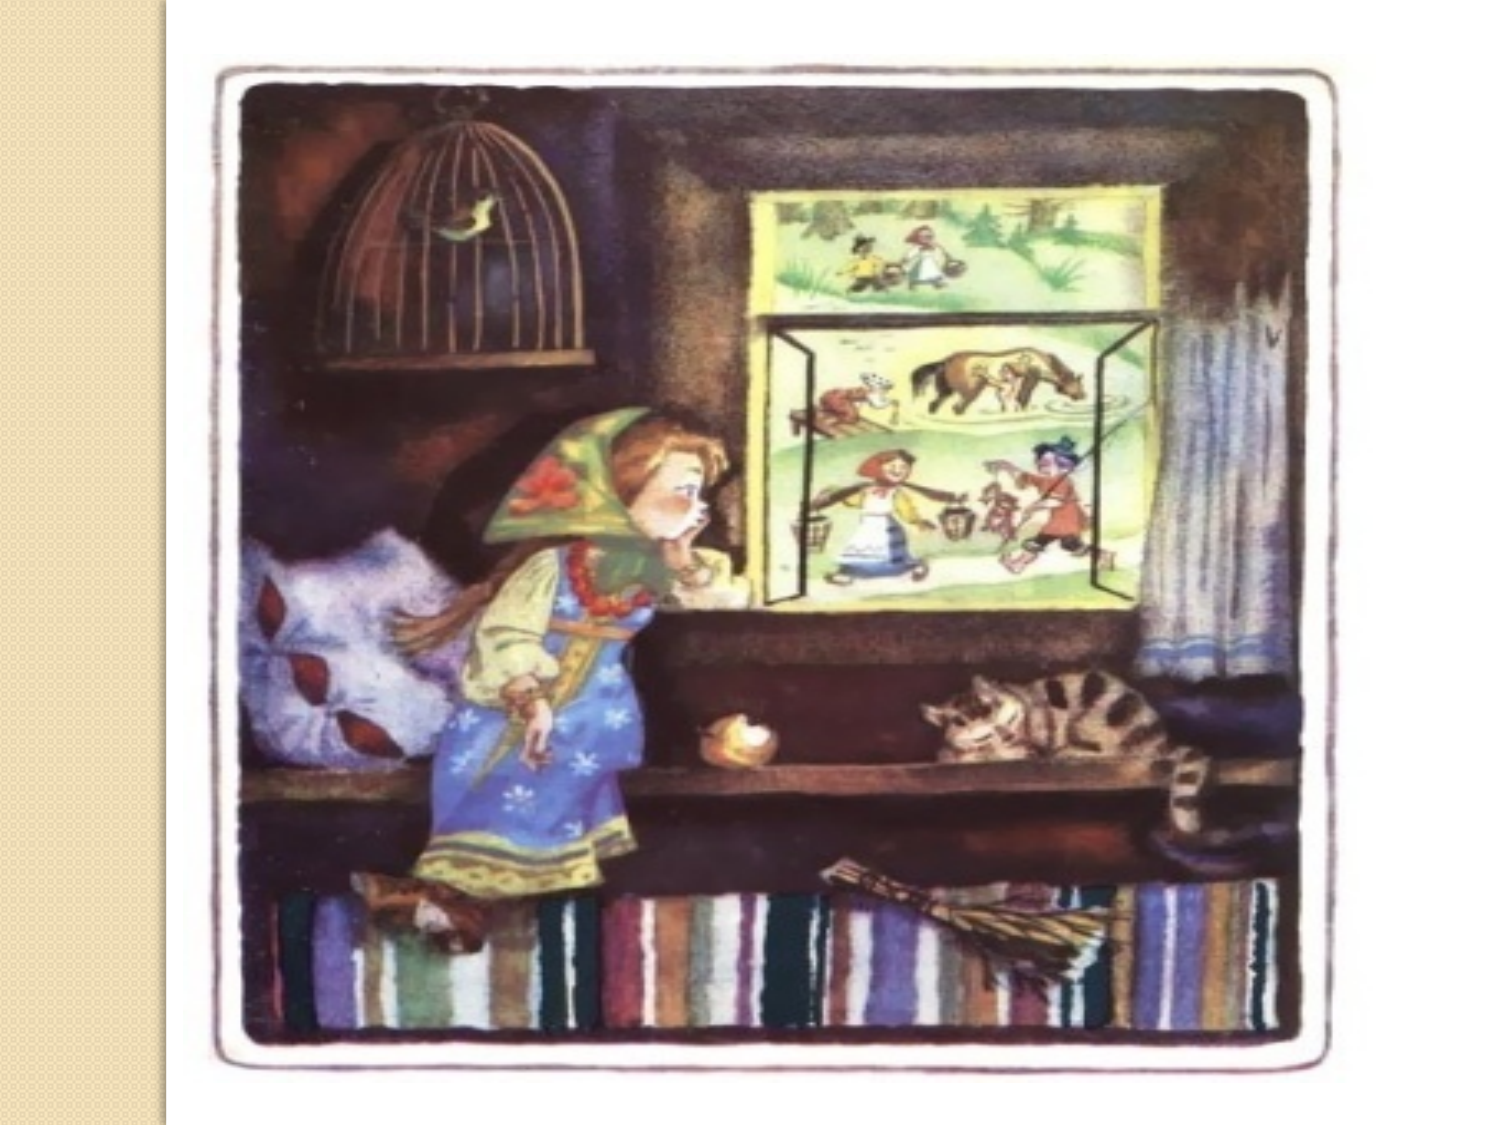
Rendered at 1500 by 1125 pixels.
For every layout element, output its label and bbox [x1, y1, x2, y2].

picture [182, 54, 1377, 1083]
